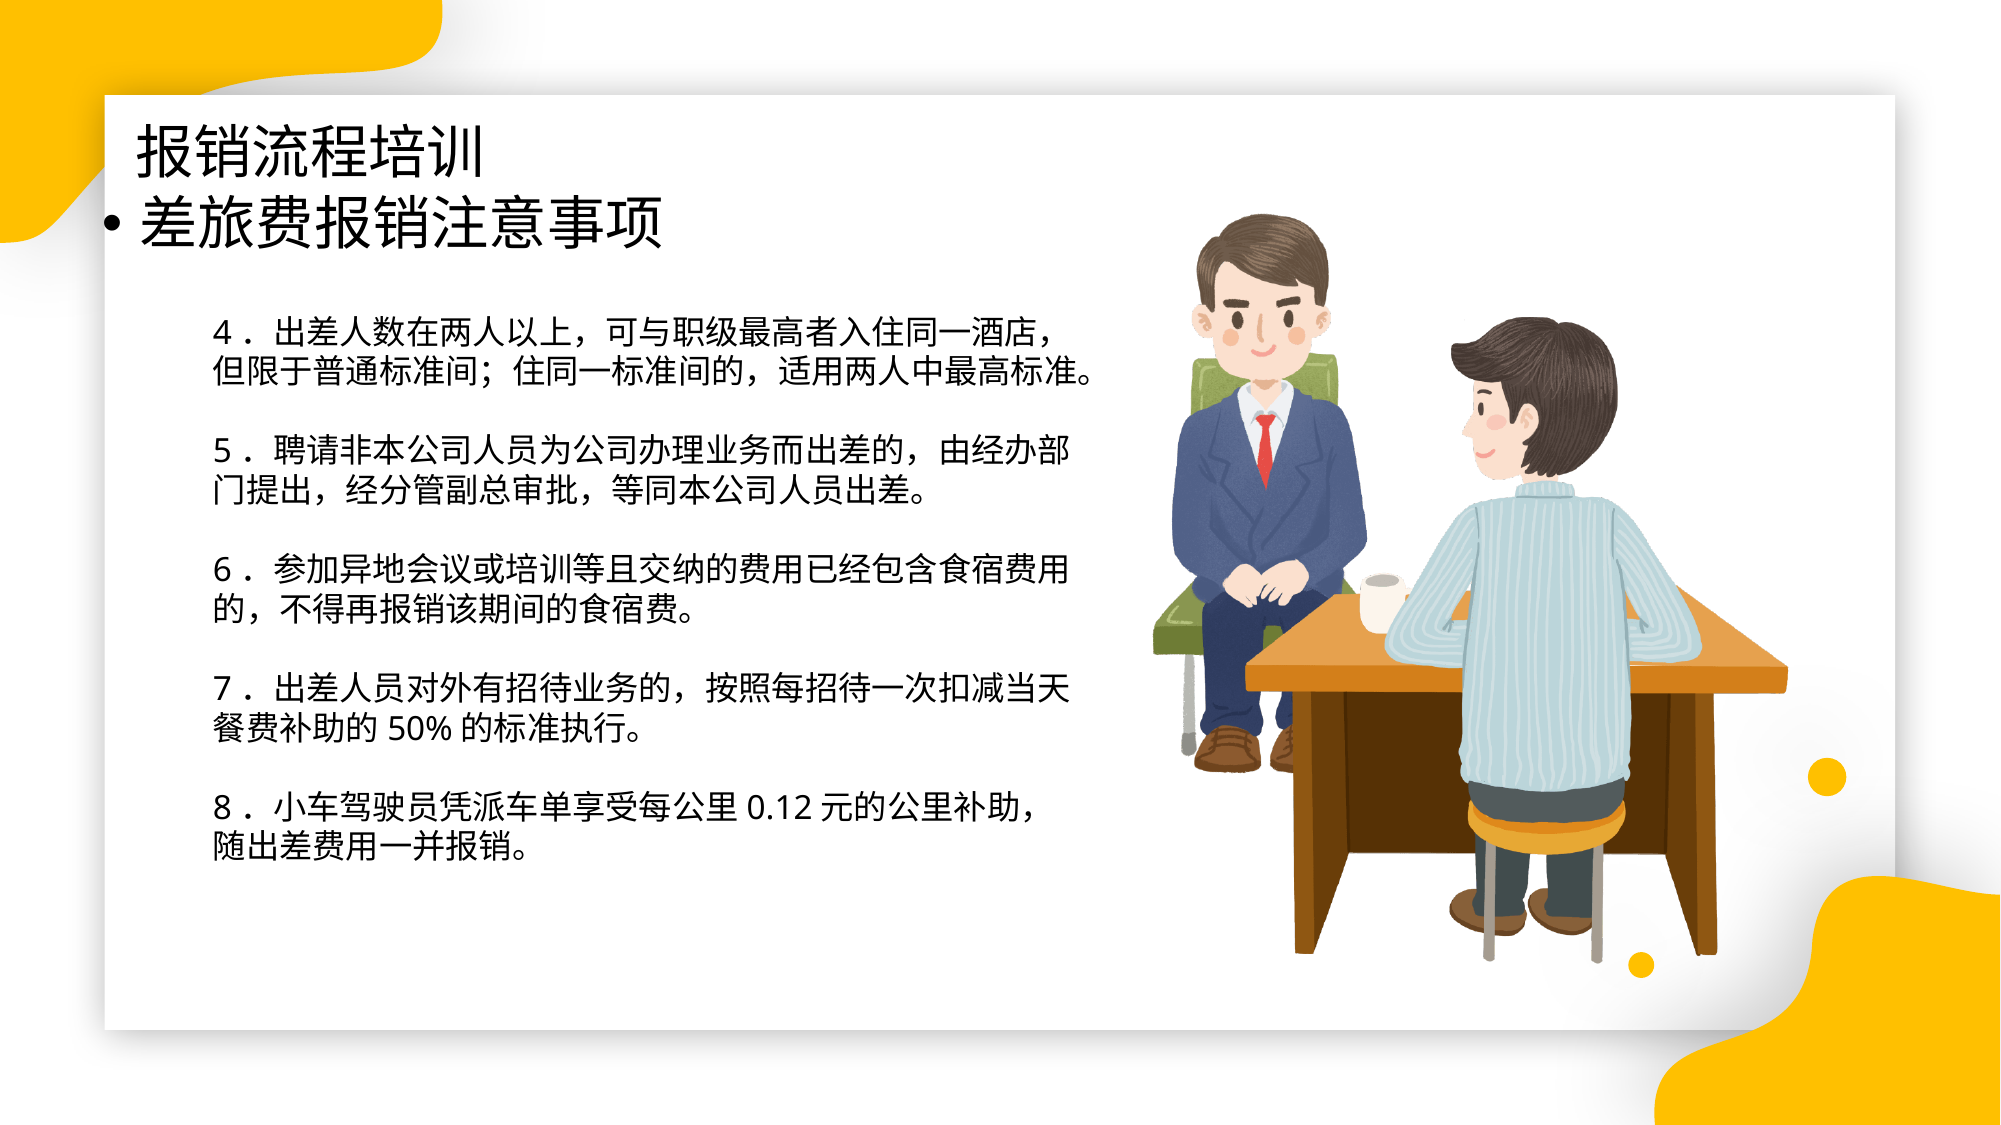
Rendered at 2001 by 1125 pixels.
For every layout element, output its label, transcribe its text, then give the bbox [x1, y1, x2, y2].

text_box 4．出差人数在两人以上，可与职级最高者入住同一酒店，但限于普通标准间；住同一标准间的，适用两人中最高标准。 5．聘请非本公司人员为公司办理业务而出差的，由经办部门提出，经分管副总审批，等同本公司人员出差。 6．参加异地会议或培训等且交纳的费用已经包含食宿费用的，不得再报销该期间的食宿费。 7．出差人员对外有招待业务的，按照每招待一次扣减当天餐费补助的50%的标准执行。 8．小车驾驶员凭派车单享受每公里0.12元的公里补助，随出差费用一并报销。 [198, 303, 1056, 873]
text_box 报销流程培训 [120, 107, 958, 193]
picture [1056, 186, 1860, 990]
text_box 差旅费报销注意事项 [86, 186, 1056, 276]
